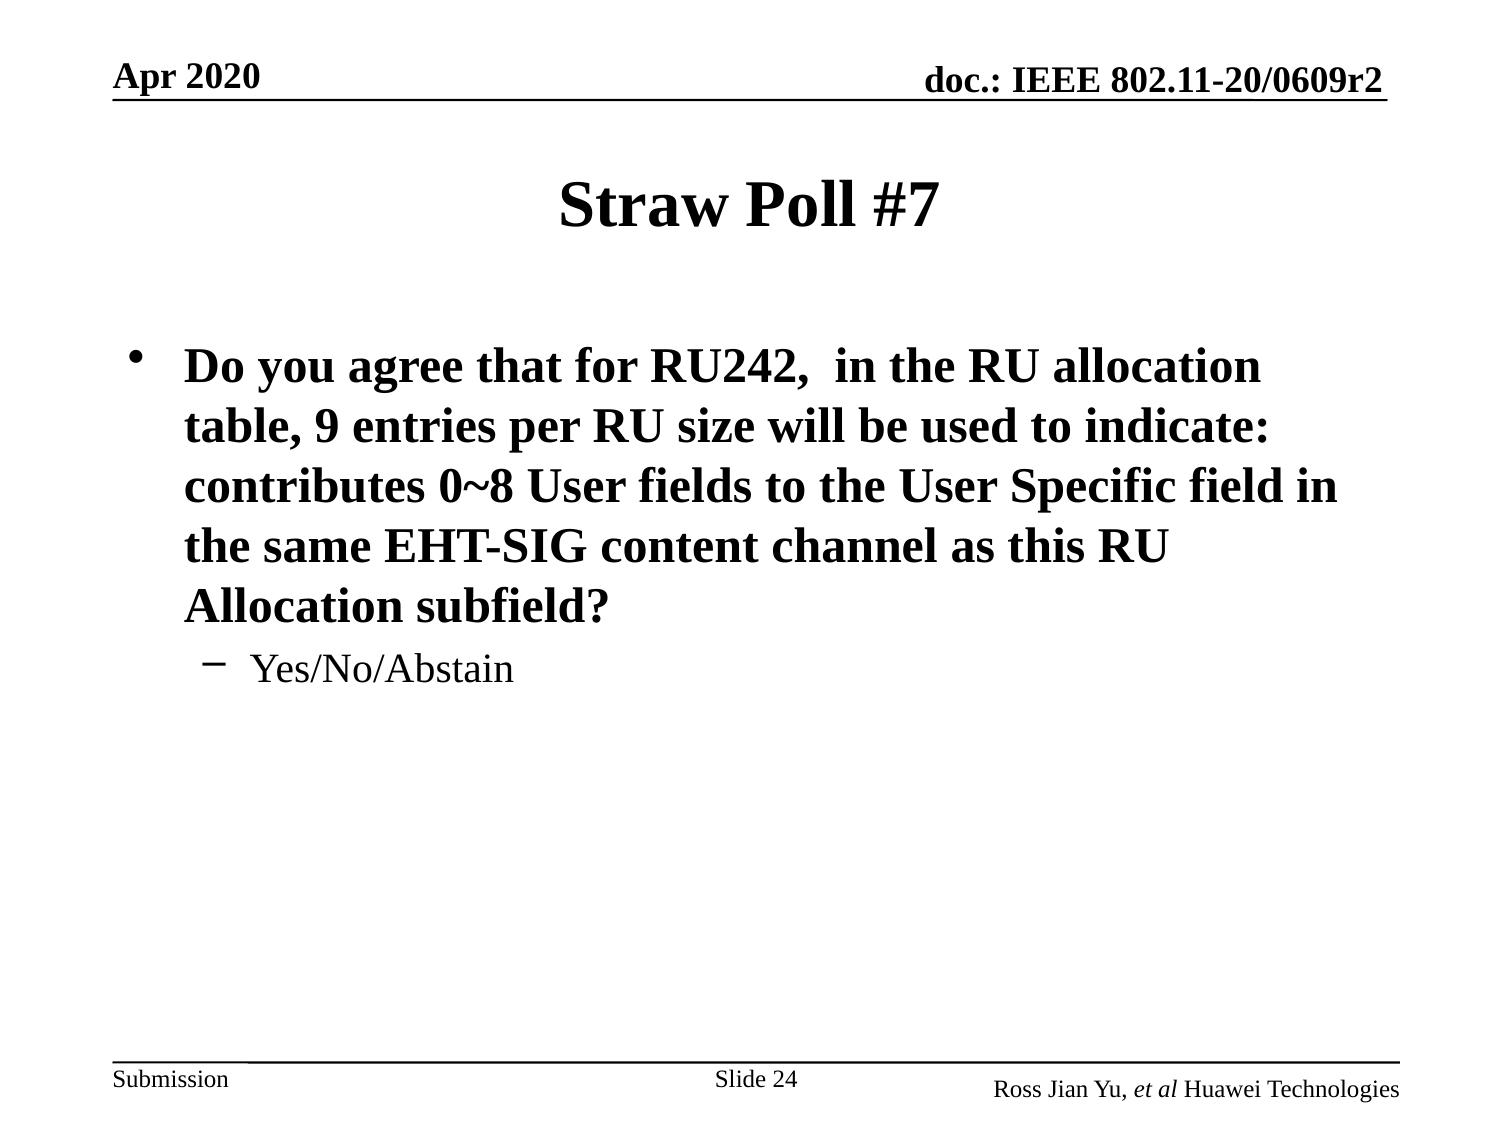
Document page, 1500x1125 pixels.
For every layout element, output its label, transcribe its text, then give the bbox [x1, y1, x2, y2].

title Straw Poll #7 [112, 112, 1388, 288]
slide_number Slide 24 [712, 1061, 800, 1093]
list Do you agree that for RU242, in the RU allocation table, 9 entries per RU size will be used to indicate: contributes 0~8 User fields to the User Specific field in the same EHT-SIG content channel as this RU Allocation subfield? Yes/No/Abstain [112, 324, 1388, 1001]
